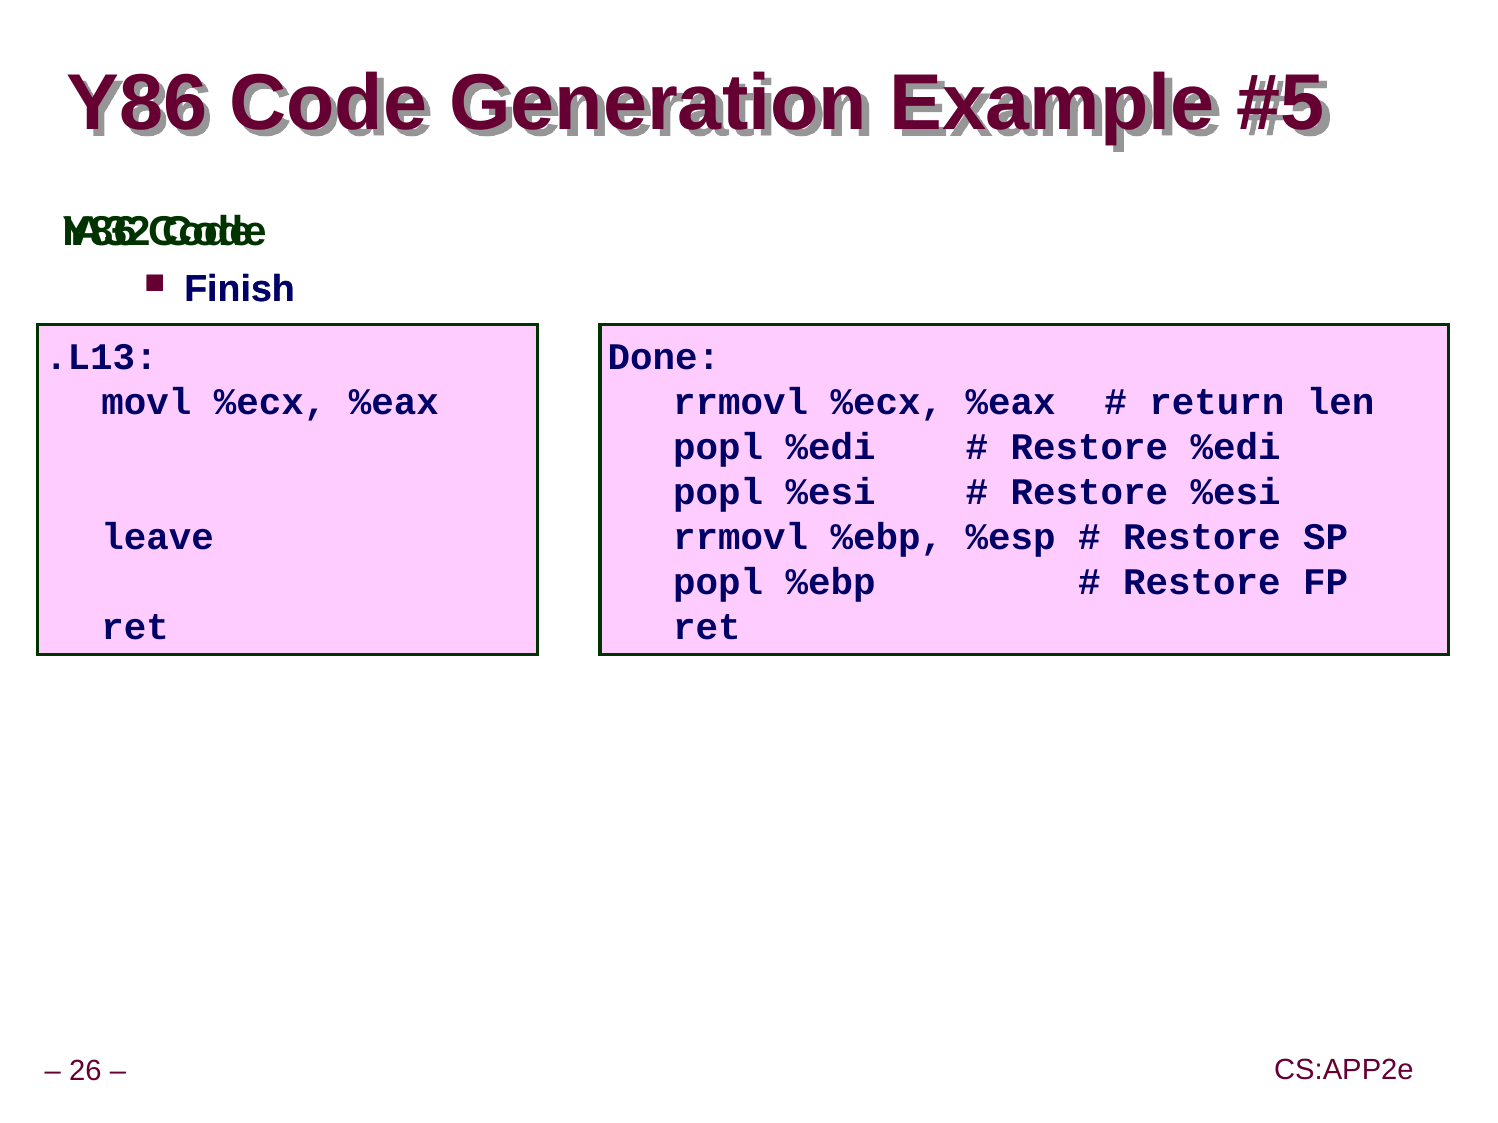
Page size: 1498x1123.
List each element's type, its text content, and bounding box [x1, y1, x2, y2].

title Y86 Code Generation Example #5 [66, 40, 1495, 169]
text_box .L13: movl %ecx, %eax leave ret [37, 324, 538, 655]
list Y86 Code Finish [47, 199, 1409, 1056]
text_box Done: rrmovl %ecx, %eax # return len popl %edi # Restore %edi popl %esi # Restore %esi rrmovl %ebp, %esp # Restore SP popl %ebp # Restore FP ret [599, 324, 1449, 655]
